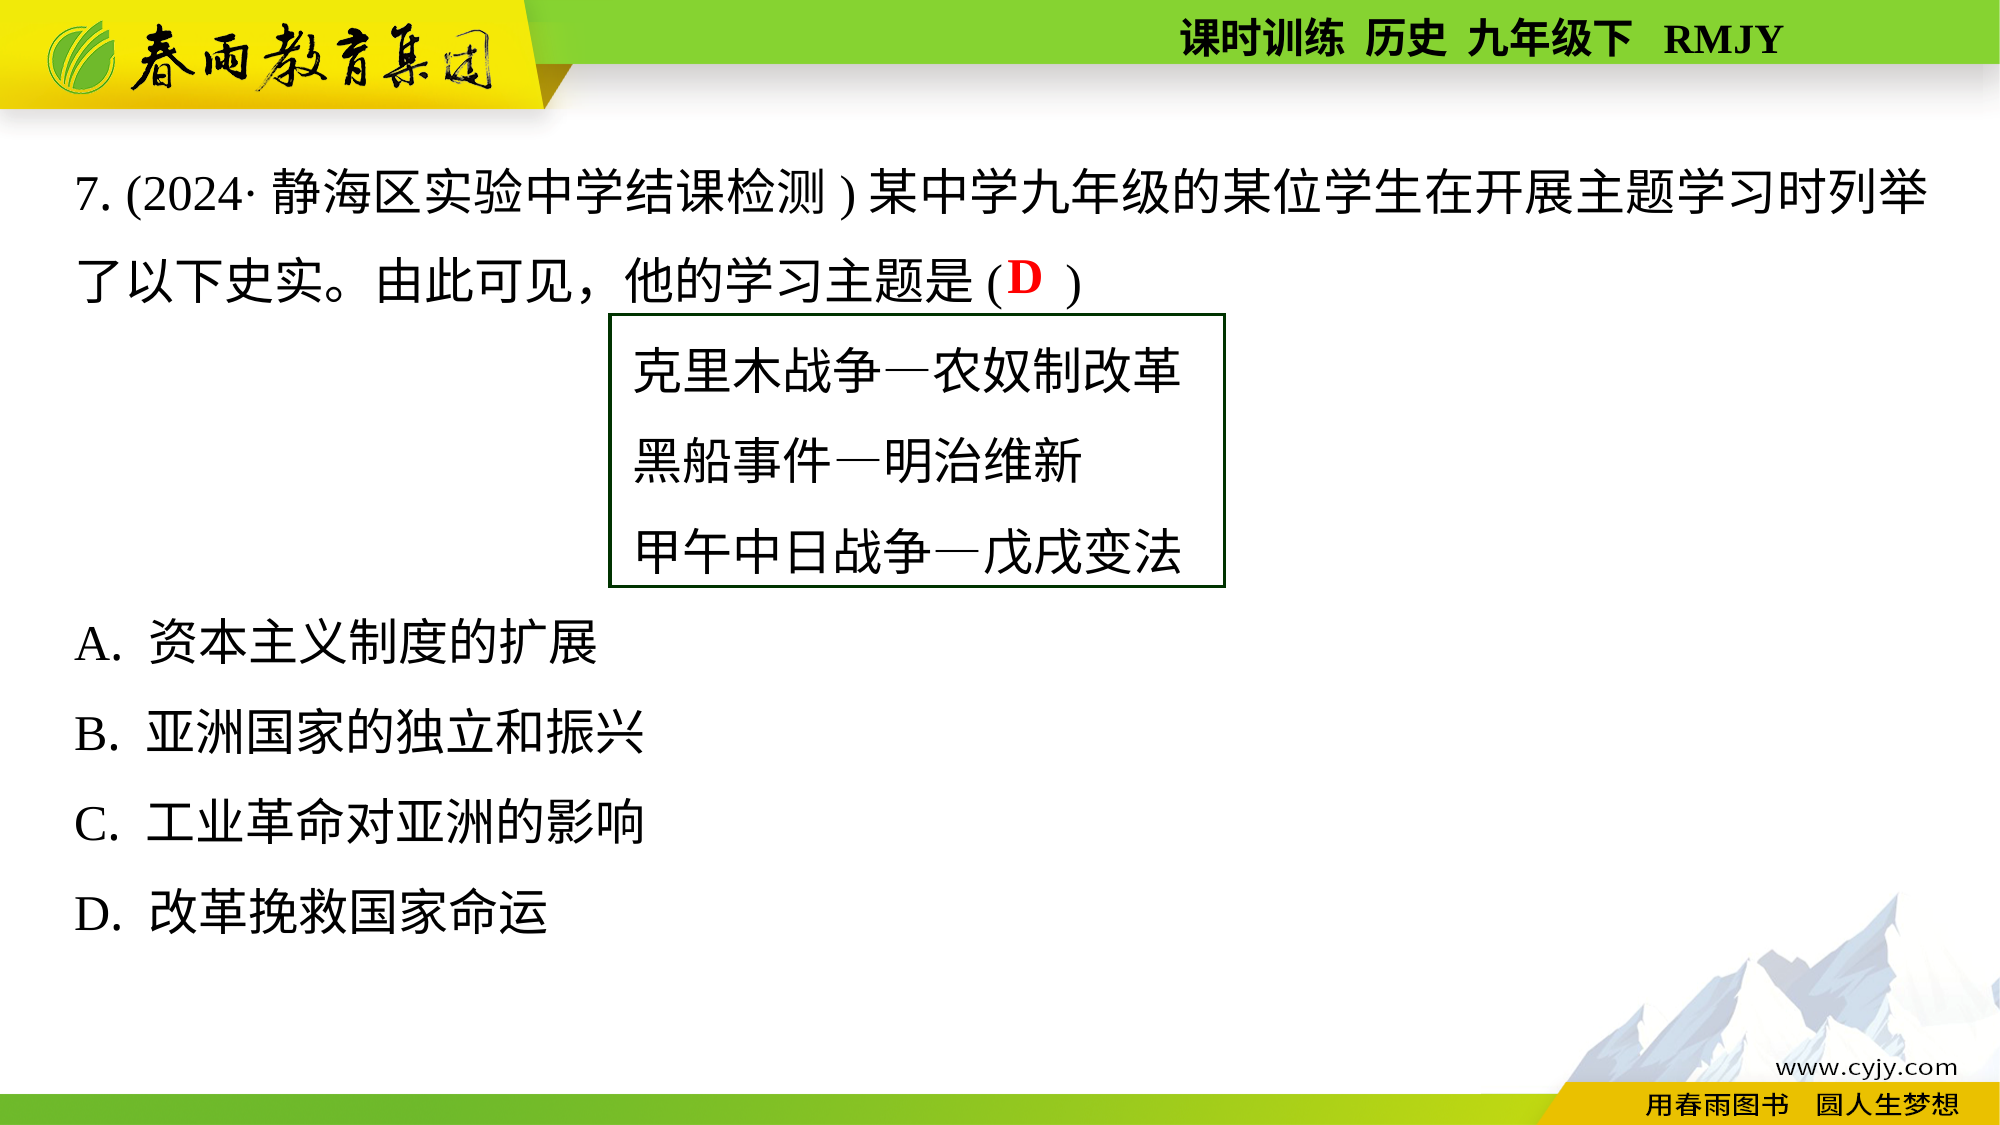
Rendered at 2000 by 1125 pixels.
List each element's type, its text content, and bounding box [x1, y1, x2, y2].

picture [0, 0, 2000, 1125]
text_box D [992, 235, 1059, 311]
list 7. (2024·静海区实验中学结课检测)某中学九年级的某位学生在开展主题学习时列举了以下史实。由此可见，他的学习主题是( ) 克里木战争—农奴制改革 黑船事件—明治维新 甲午中日战争—戊戌变法 A. 资本主义制度的扩展 B. 亚洲国家的独立和振兴 C. 工业革命对亚洲的影响 D. 改革挽救国家命运 [59, 122, 1944, 956]
text_box [610, 314, 1225, 587]
